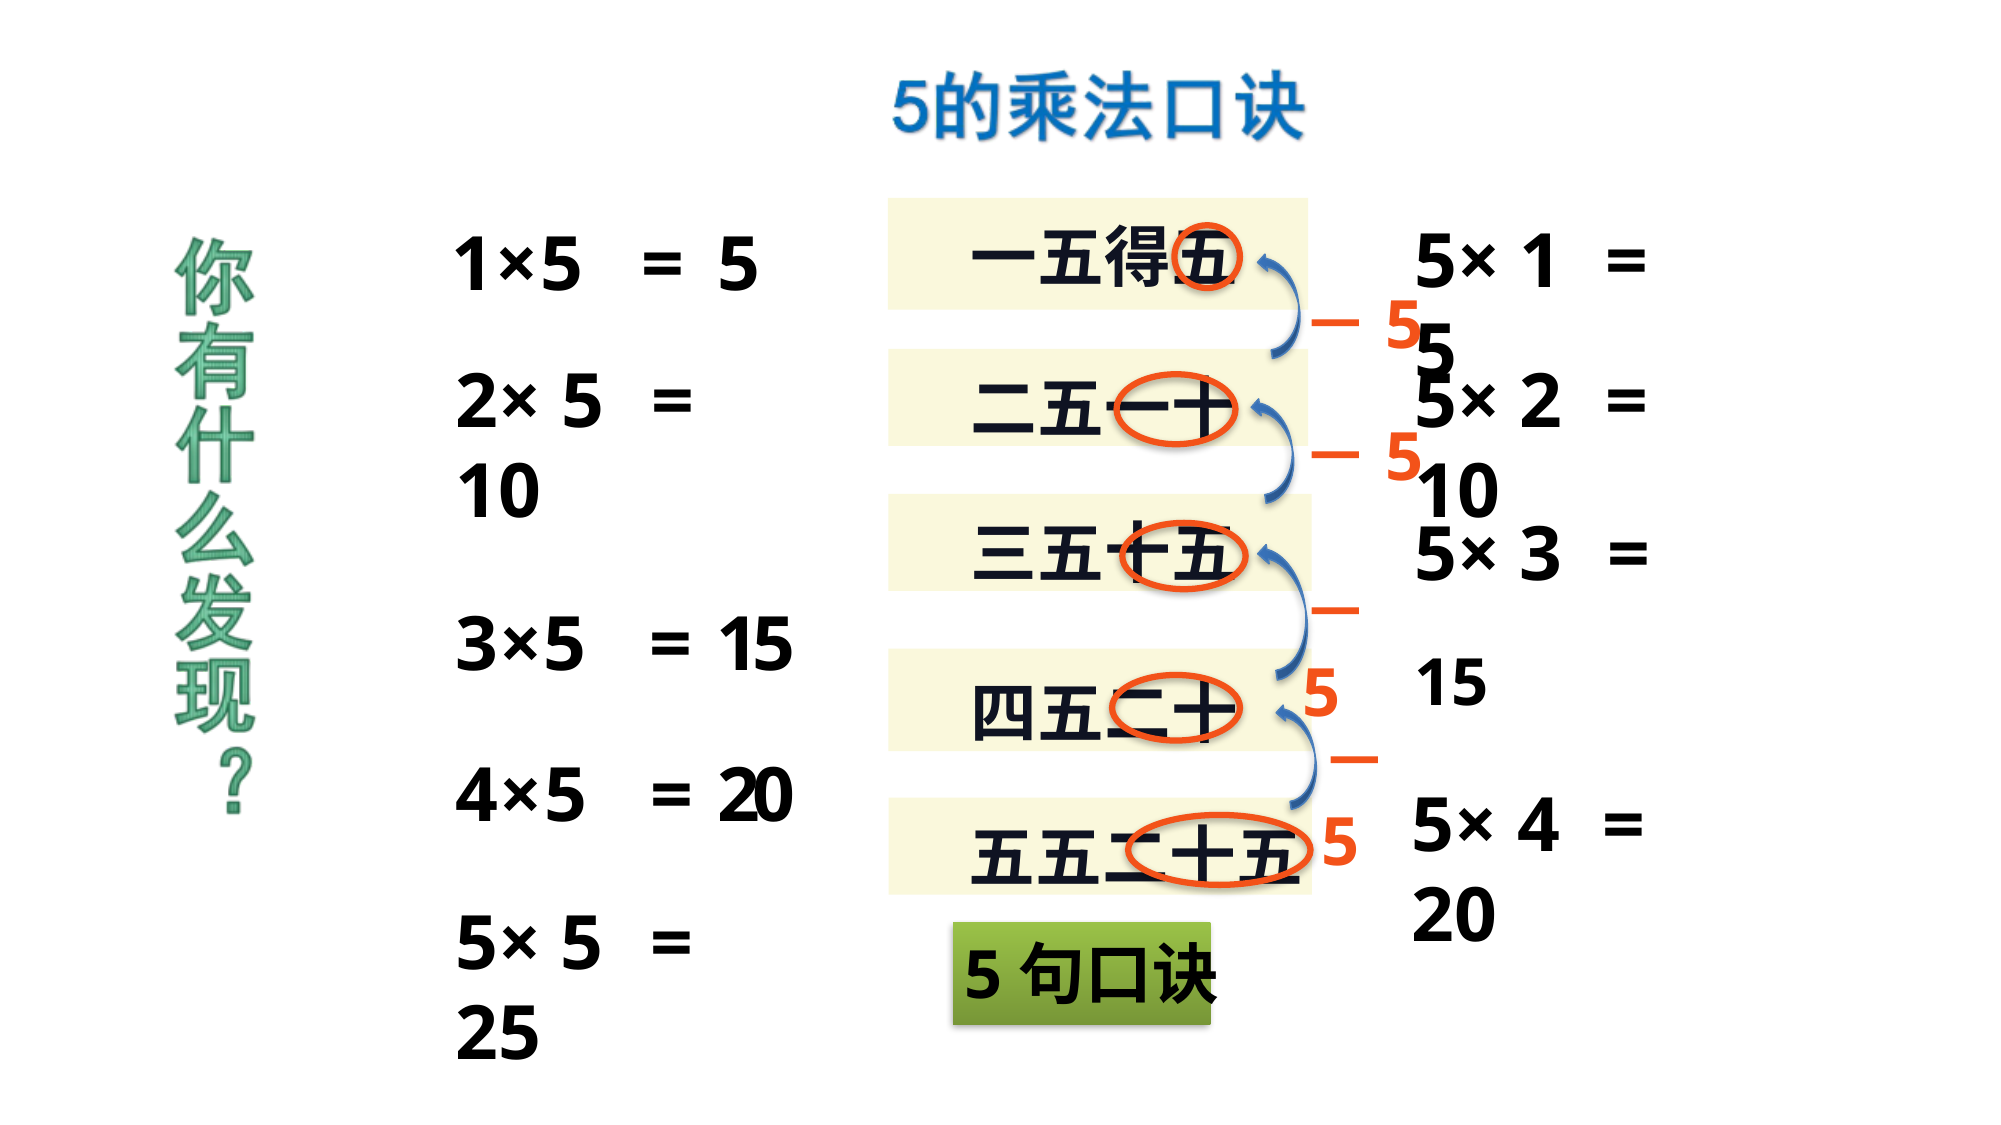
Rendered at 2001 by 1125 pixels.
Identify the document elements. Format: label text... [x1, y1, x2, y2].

text_box [1212, 524, 1316, 587]
text_box 一五得五 [968, 212, 1240, 295]
text_box [1127, 814, 1306, 886]
text_box [887, 197, 1309, 310]
text_box 5×2 = 10 [1412, 350, 1757, 533]
text_box －5 [1287, 274, 1453, 369]
text_box [1111, 674, 1241, 742]
text_box 5×1 = 5 [1412, 210, 1719, 350]
text_box －5 [1306, 711, 1448, 887]
text_box [1173, 224, 1241, 289]
text_box [1250, 398, 1287, 436]
picture [171, 234, 257, 817]
text_box －5 [1287, 406, 1453, 501]
text_box [1115, 373, 1237, 445]
text_box [1256, 253, 1289, 281]
text_box [902, 524, 1155, 587]
text_box －5 [1287, 562, 1429, 738]
text_box [1289, 789, 1306, 811]
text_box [888, 66, 1311, 148]
text_box 三五十五 [888, 493, 1312, 591]
text_box [1275, 704, 1287, 722]
text_box 1×5 = 5 2×5 = 10 3×5 = 15 4×5 = 20 5×5 = 25 [449, 166, 798, 1075]
text_box [1264, 475, 1287, 504]
text_box 5×3 = 15 5×4 = 20 [1409, 457, 1756, 957]
text_box [1270, 340, 1287, 360]
text_box 四五二十 [888, 648, 1306, 752]
text_box 5句口诀 [949, 924, 1251, 1068]
text_box [1121, 522, 1247, 590]
text_box [1256, 543, 1288, 572]
text_box 五五二十五 [888, 797, 1312, 895]
text_box 二五一十 [888, 348, 1309, 446]
text_box [1275, 664, 1287, 681]
